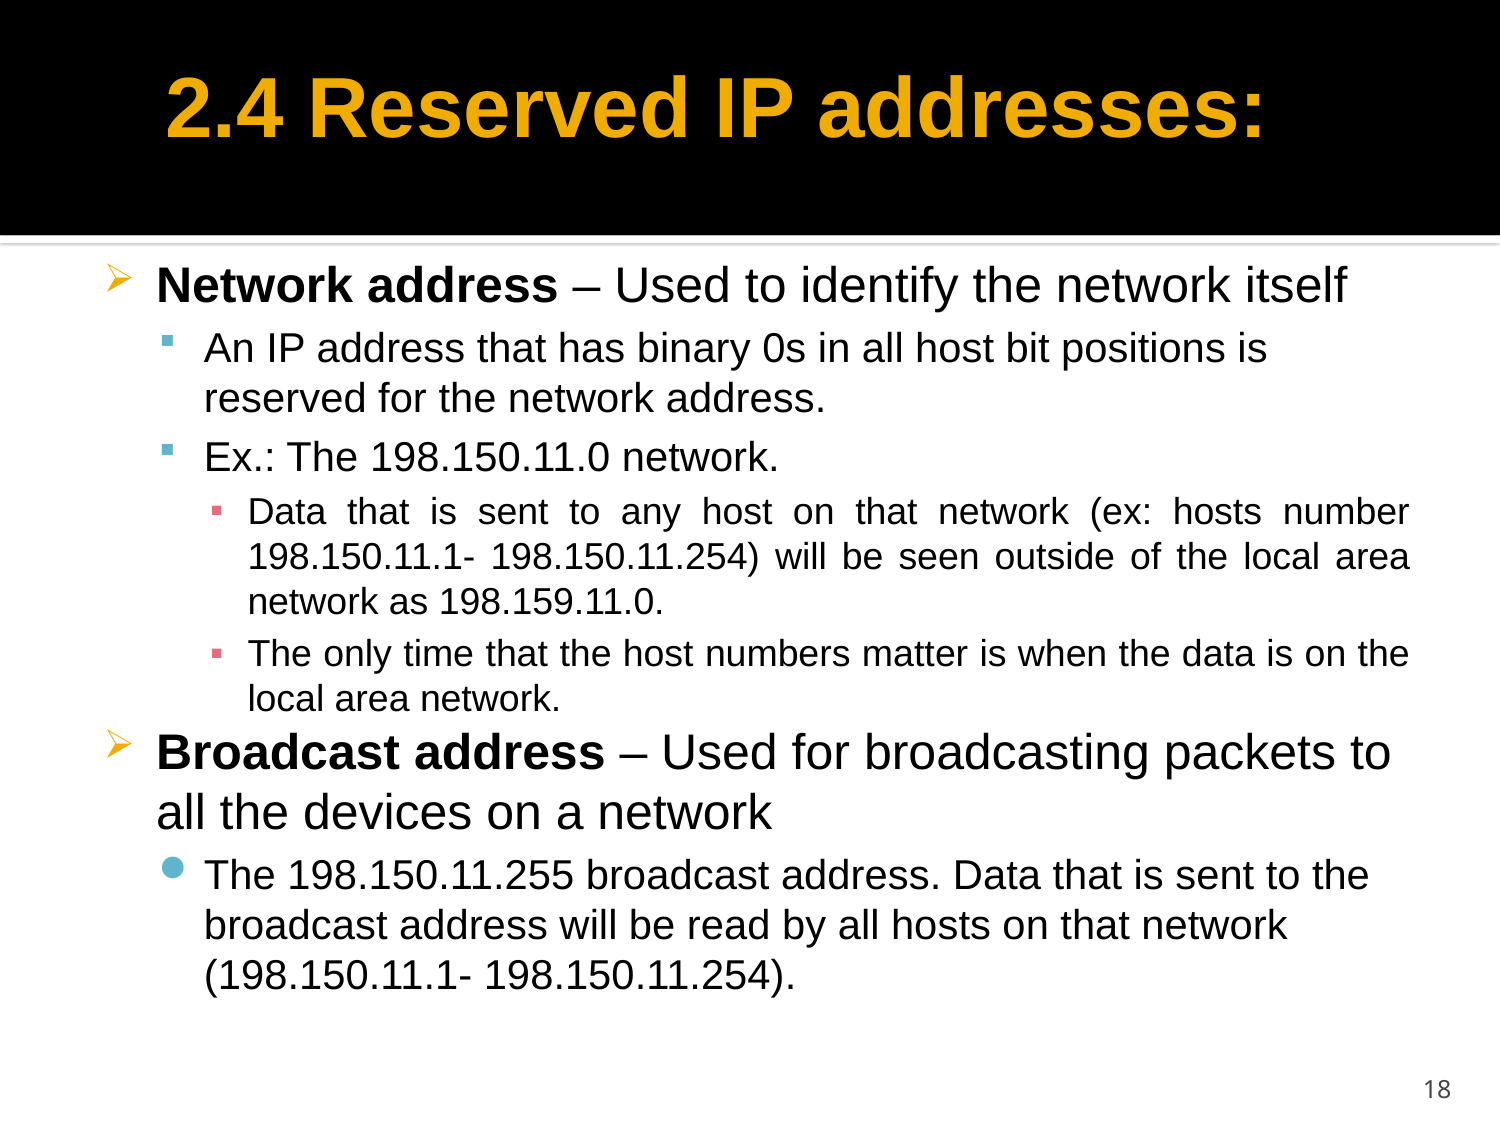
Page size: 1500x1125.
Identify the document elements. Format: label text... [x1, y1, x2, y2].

list Network address – Used to identify the network itself An IP address that has binary 0s in all host bit positions is reserved for the network address. Ex.: The 198.150.11.0 network. Data that is sent to any host on that network (ex: hosts number 198.150.11.1- 198.150.11.254) will be seen outside of the local area network as 198.159.11.0. The only time that the host numbers matter is when the data is on the local area network. Broadcast address – Used for broadcasting packets to all the devices on a network The 198.150.11.255 broadcast address. Data that is sent to the broadcast address will be read by all hosts on that network (198.150.11.1- 198.150.11.254). [75, 237, 1425, 1050]
slide_number 18 [1345, 1062, 1467, 1108]
title 2.4 Reserved IP addresses: [150, 45, 1425, 163]
